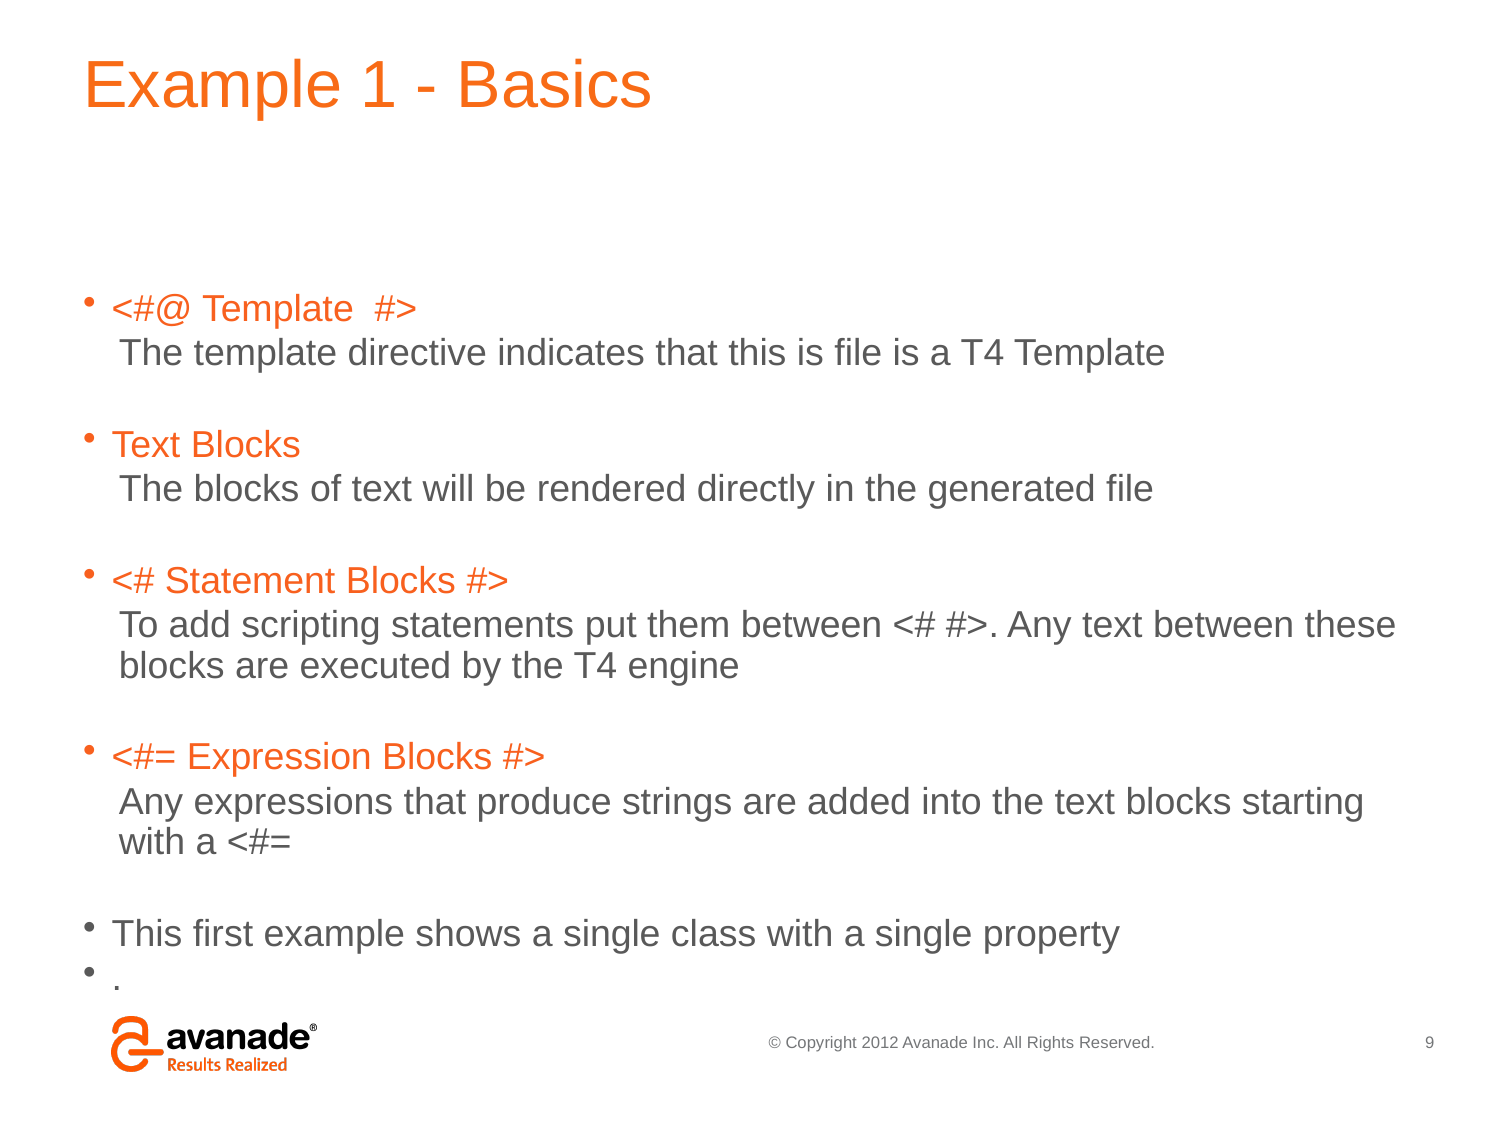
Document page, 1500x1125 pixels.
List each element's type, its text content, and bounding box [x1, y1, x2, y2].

title Example 1 - Basics [82, 49, 1419, 200]
picture [111, 1016, 317, 1072]
slide_number 9 [1424, 1033, 1500, 1058]
list <#@ Template #> The template directive indicates that this is file is a T4 Template Text Blocks The blocks of text will be rendered directly in the generated file <# Statement Blocks #> To add scripting statements put them between <# #>. Any text between these blocks are executed by the T4 engine <#= Expression Blocks #> Any expressions that produce strings are added into the text blocks starting with a <#= This first example shows a single class with a single property . [82, 239, 1419, 966]
